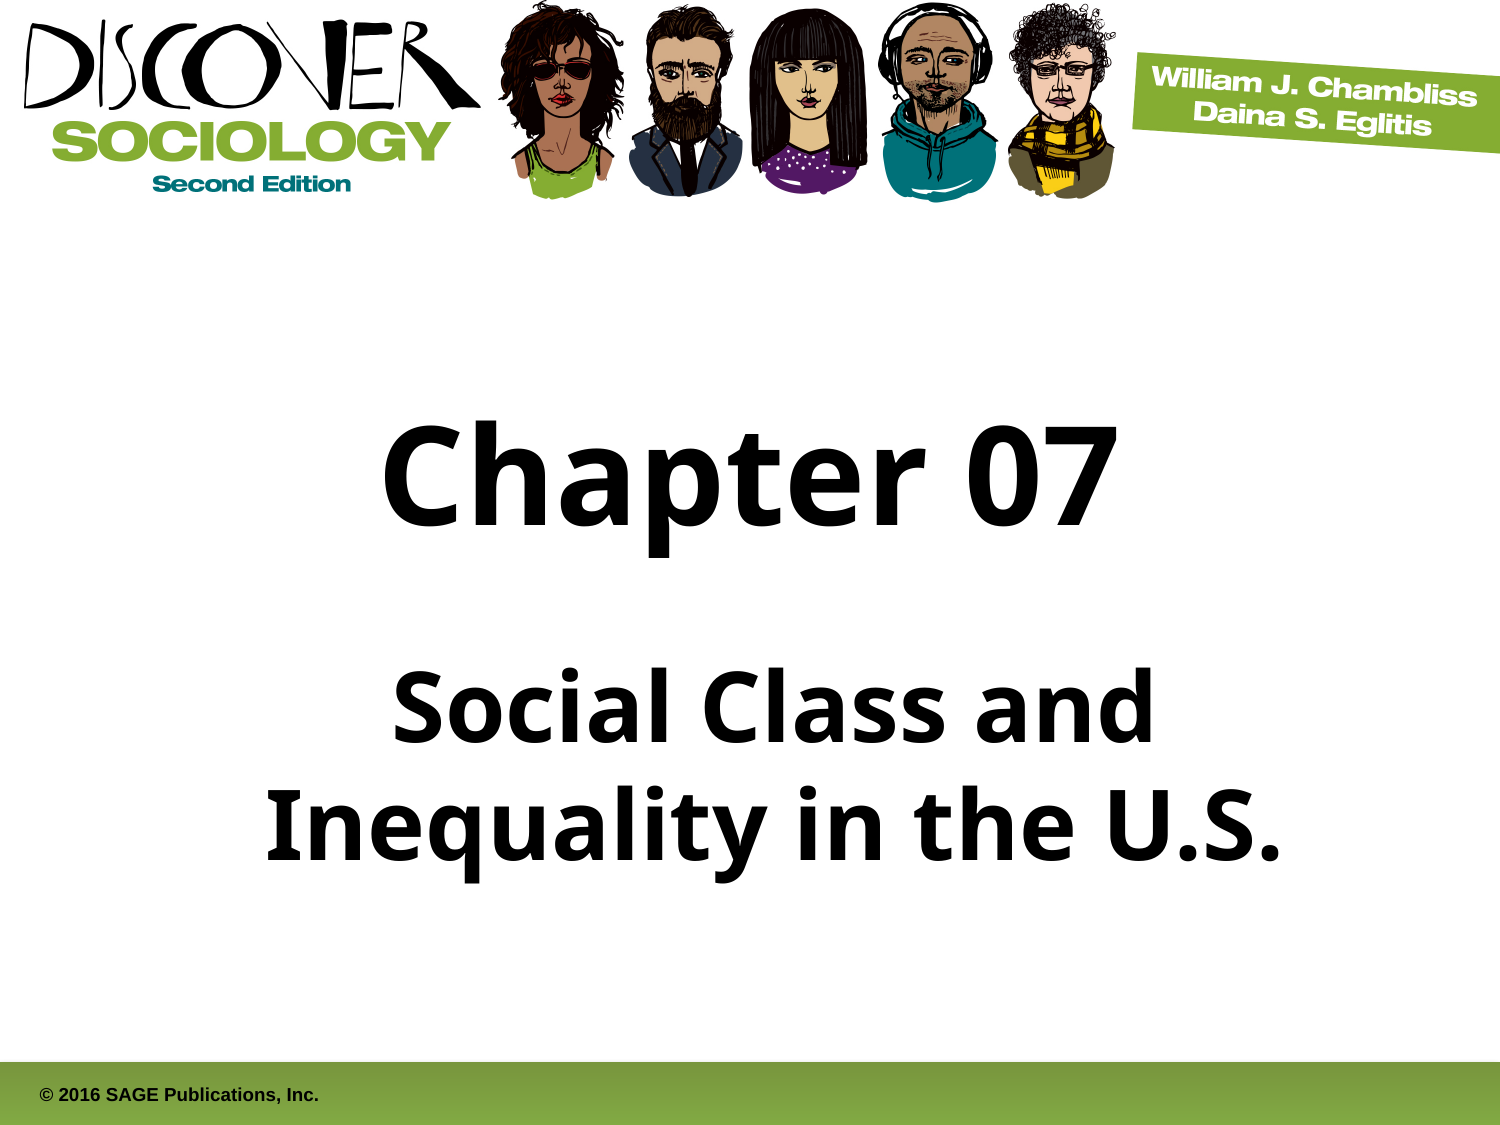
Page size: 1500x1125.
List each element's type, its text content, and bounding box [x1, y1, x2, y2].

picture [0, 0, 1500, 1062]
subtitle Social Class and Inequality in the U.S. [249, 637, 1300, 925]
title Chapter 07 [112, 349, 1388, 591]
